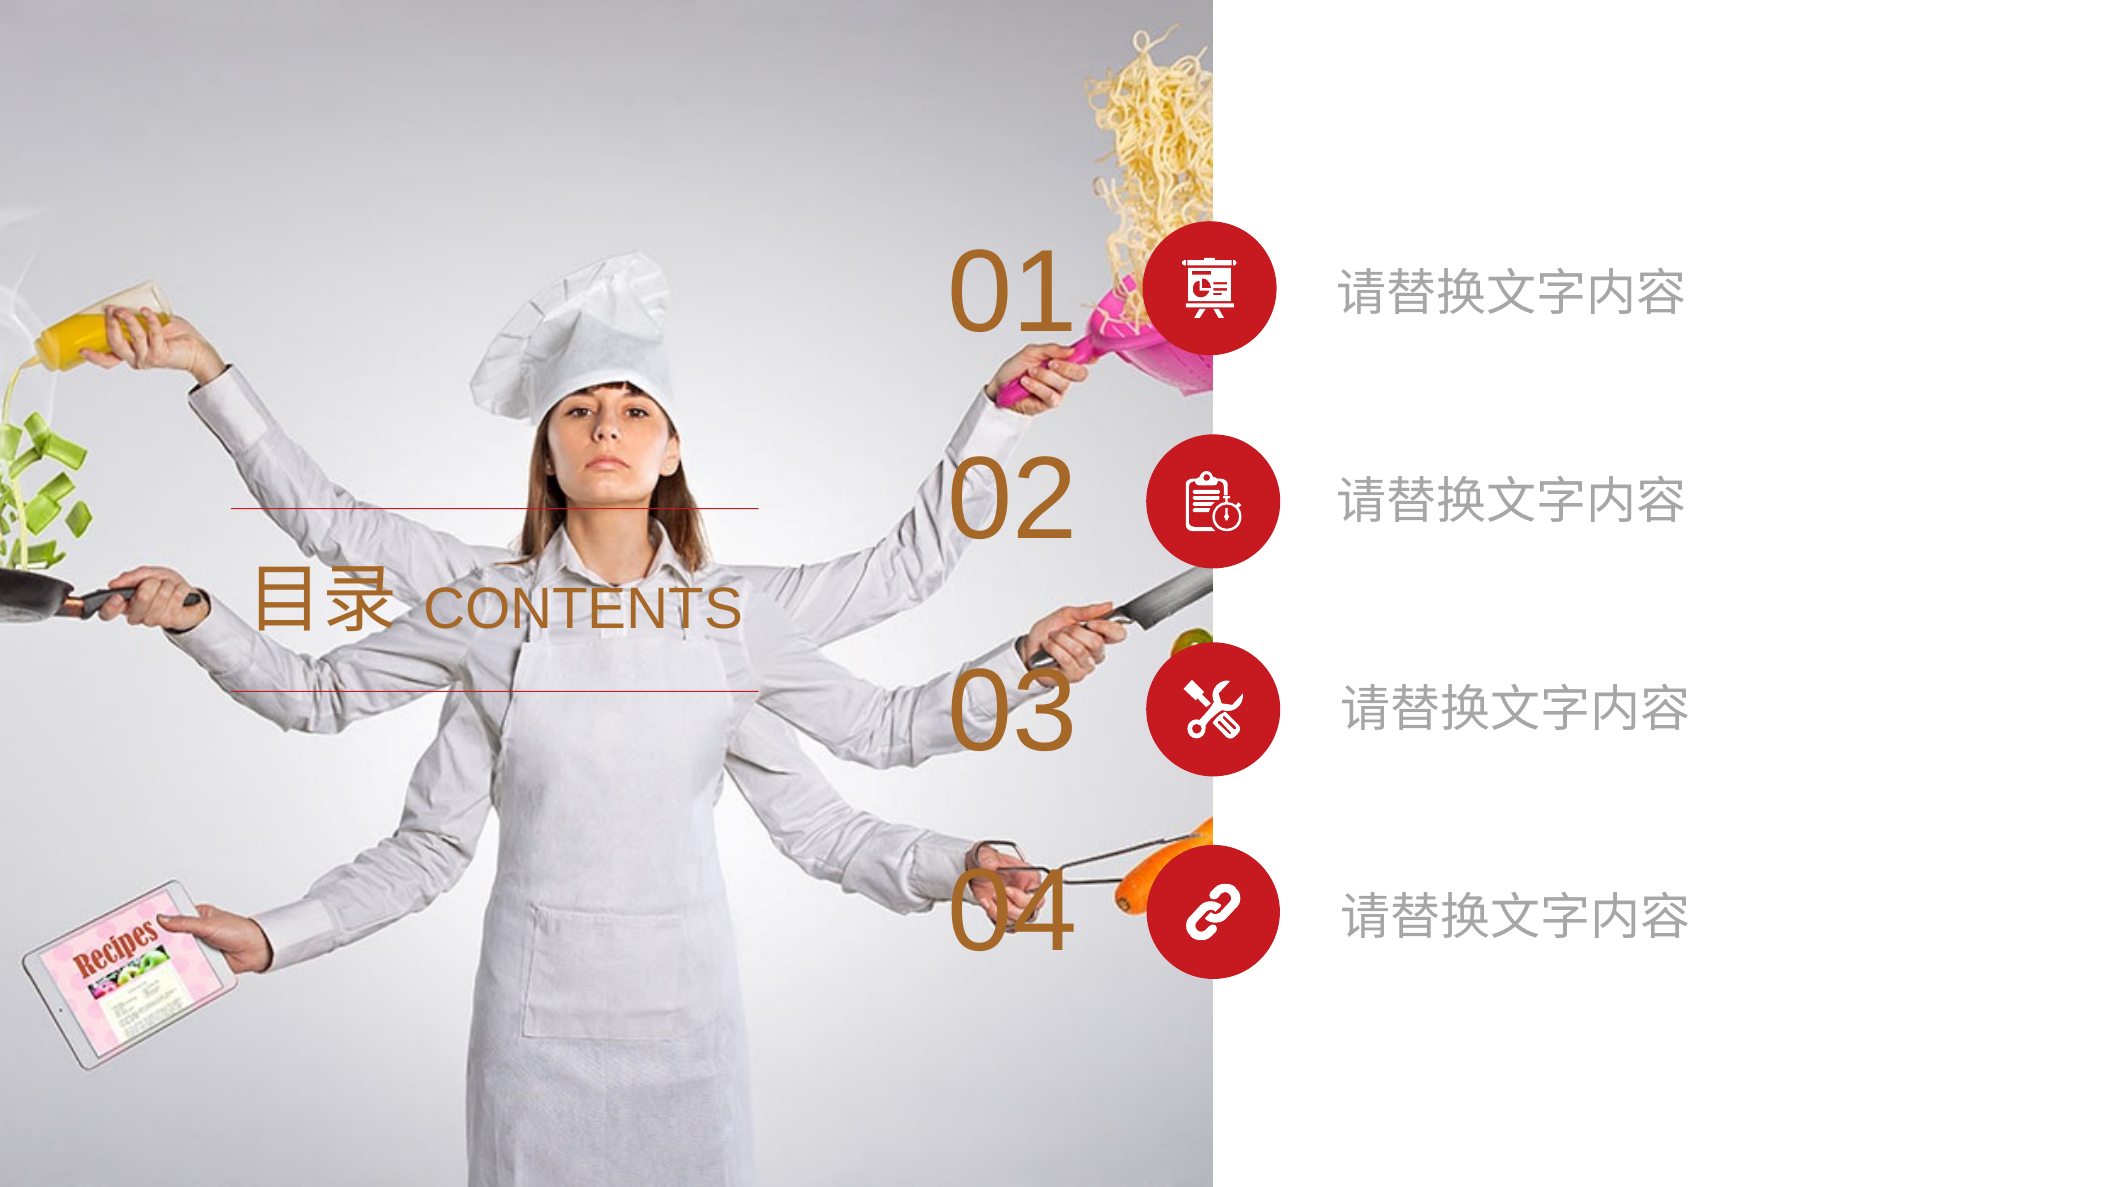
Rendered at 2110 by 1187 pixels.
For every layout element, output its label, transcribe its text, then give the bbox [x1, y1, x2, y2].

text_box 04 [932, 825, 1093, 982]
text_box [1142, 221, 1277, 356]
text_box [1146, 434, 1281, 569]
text_box 目录 [246, 550, 398, 641]
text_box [1146, 642, 1281, 777]
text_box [1146, 844, 1280, 979]
text_box 01 [932, 206, 1093, 362]
text_box 请替换文字内容 [1340, 676, 1762, 737]
text_box 请替换文字内容 [1336, 260, 1758, 321]
text_box 请替换文字内容 [1340, 884, 1762, 945]
text_box CONTENTS [422, 570, 743, 641]
text_box 03 [932, 625, 1093, 781]
text_box [0, 0, 1213, 1187]
text_box 请替换文字内容 [1336, 468, 1758, 529]
text_box 02 [932, 414, 1093, 570]
